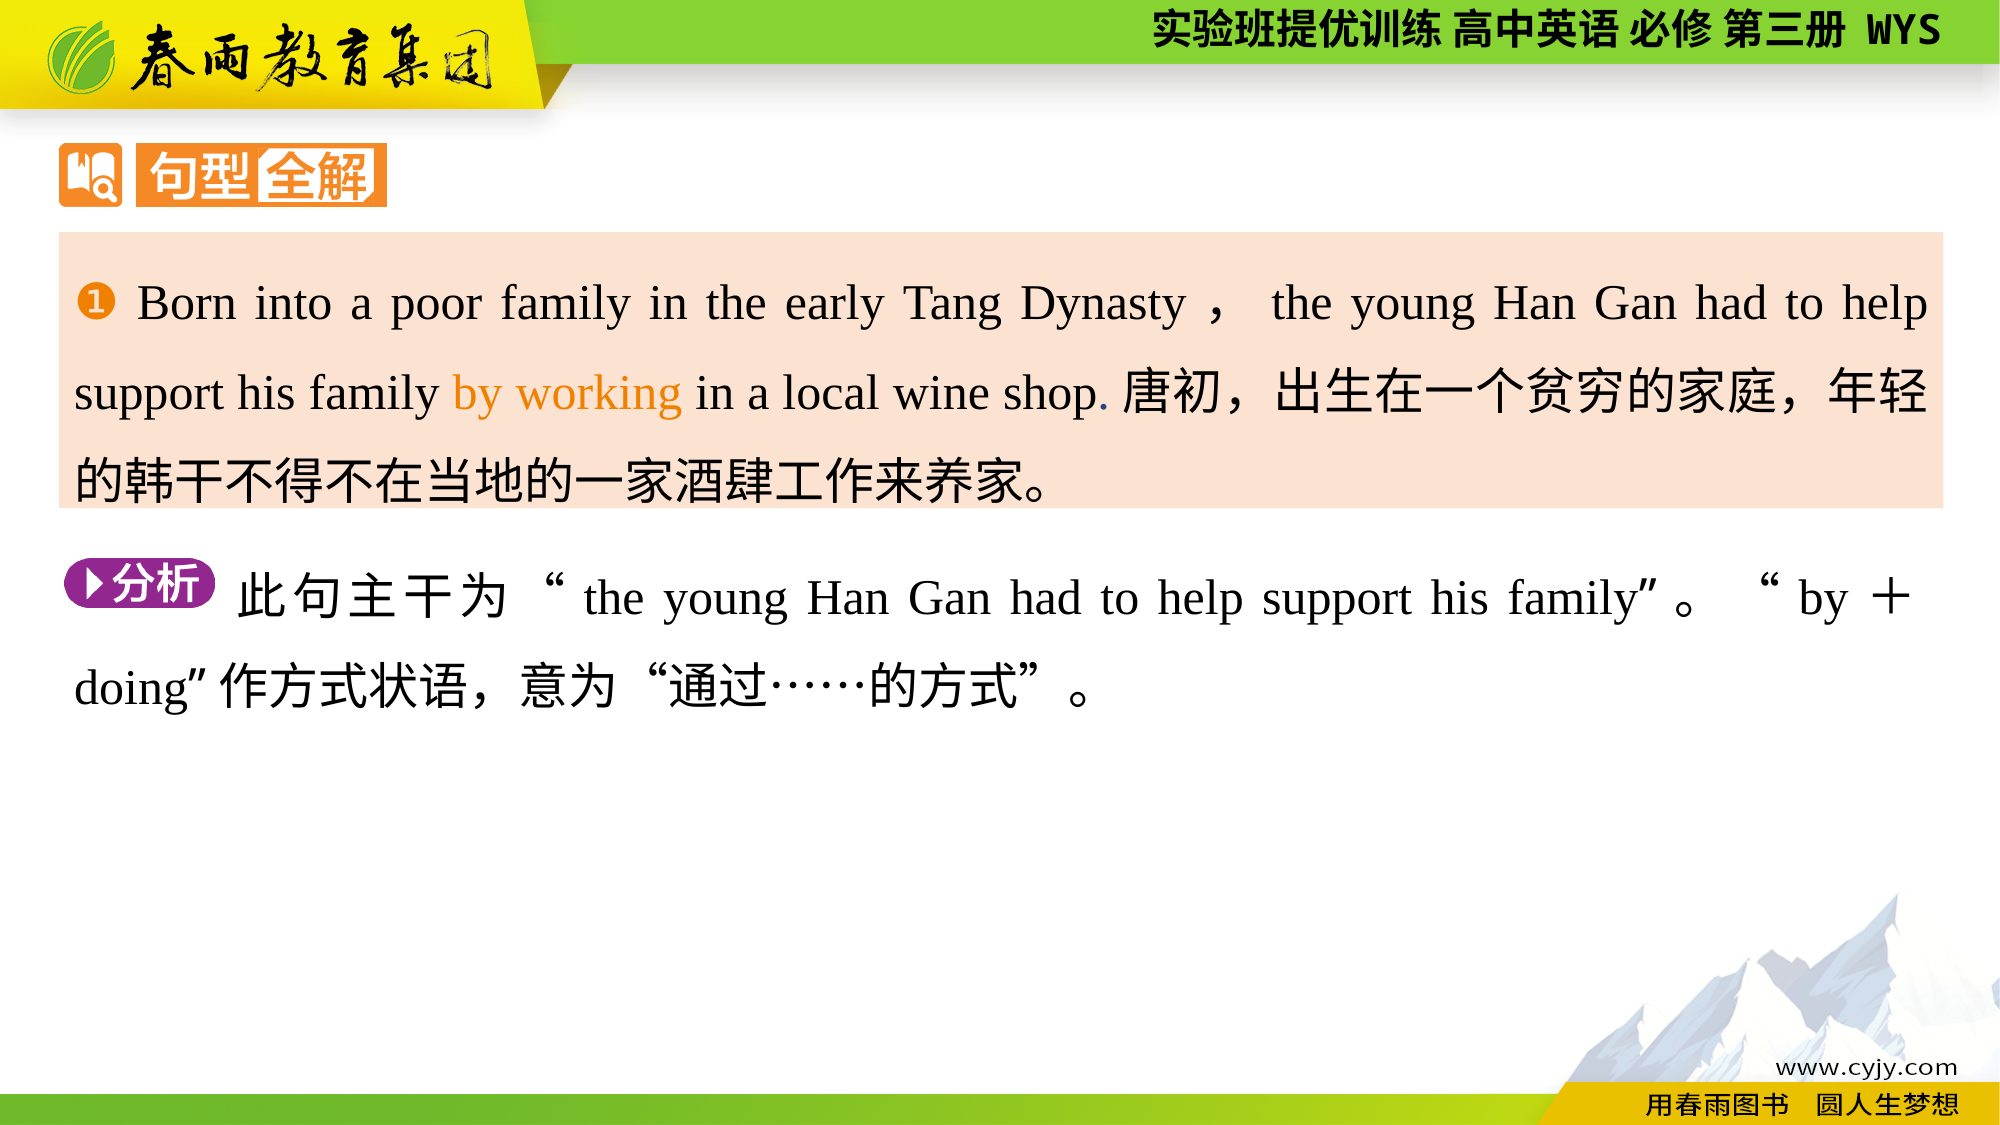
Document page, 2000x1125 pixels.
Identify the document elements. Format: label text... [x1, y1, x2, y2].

picture [0, 0, 2000, 1125]
text_box 此句主干为“the young Han Gan had to help support his family”。“by＋doing”作方式状语，意为“通过……的方式”。 [59, 527, 1944, 722]
list ❶ Born into a poor family in the early Tang Dynasty，the young Han Gan had to help support his family by working in a local wine shop.唐初，出生在一个贫穷的家庭，年轻的韩干不得不在当地的一家酒肆工作来养家。 [59, 232, 1944, 509]
